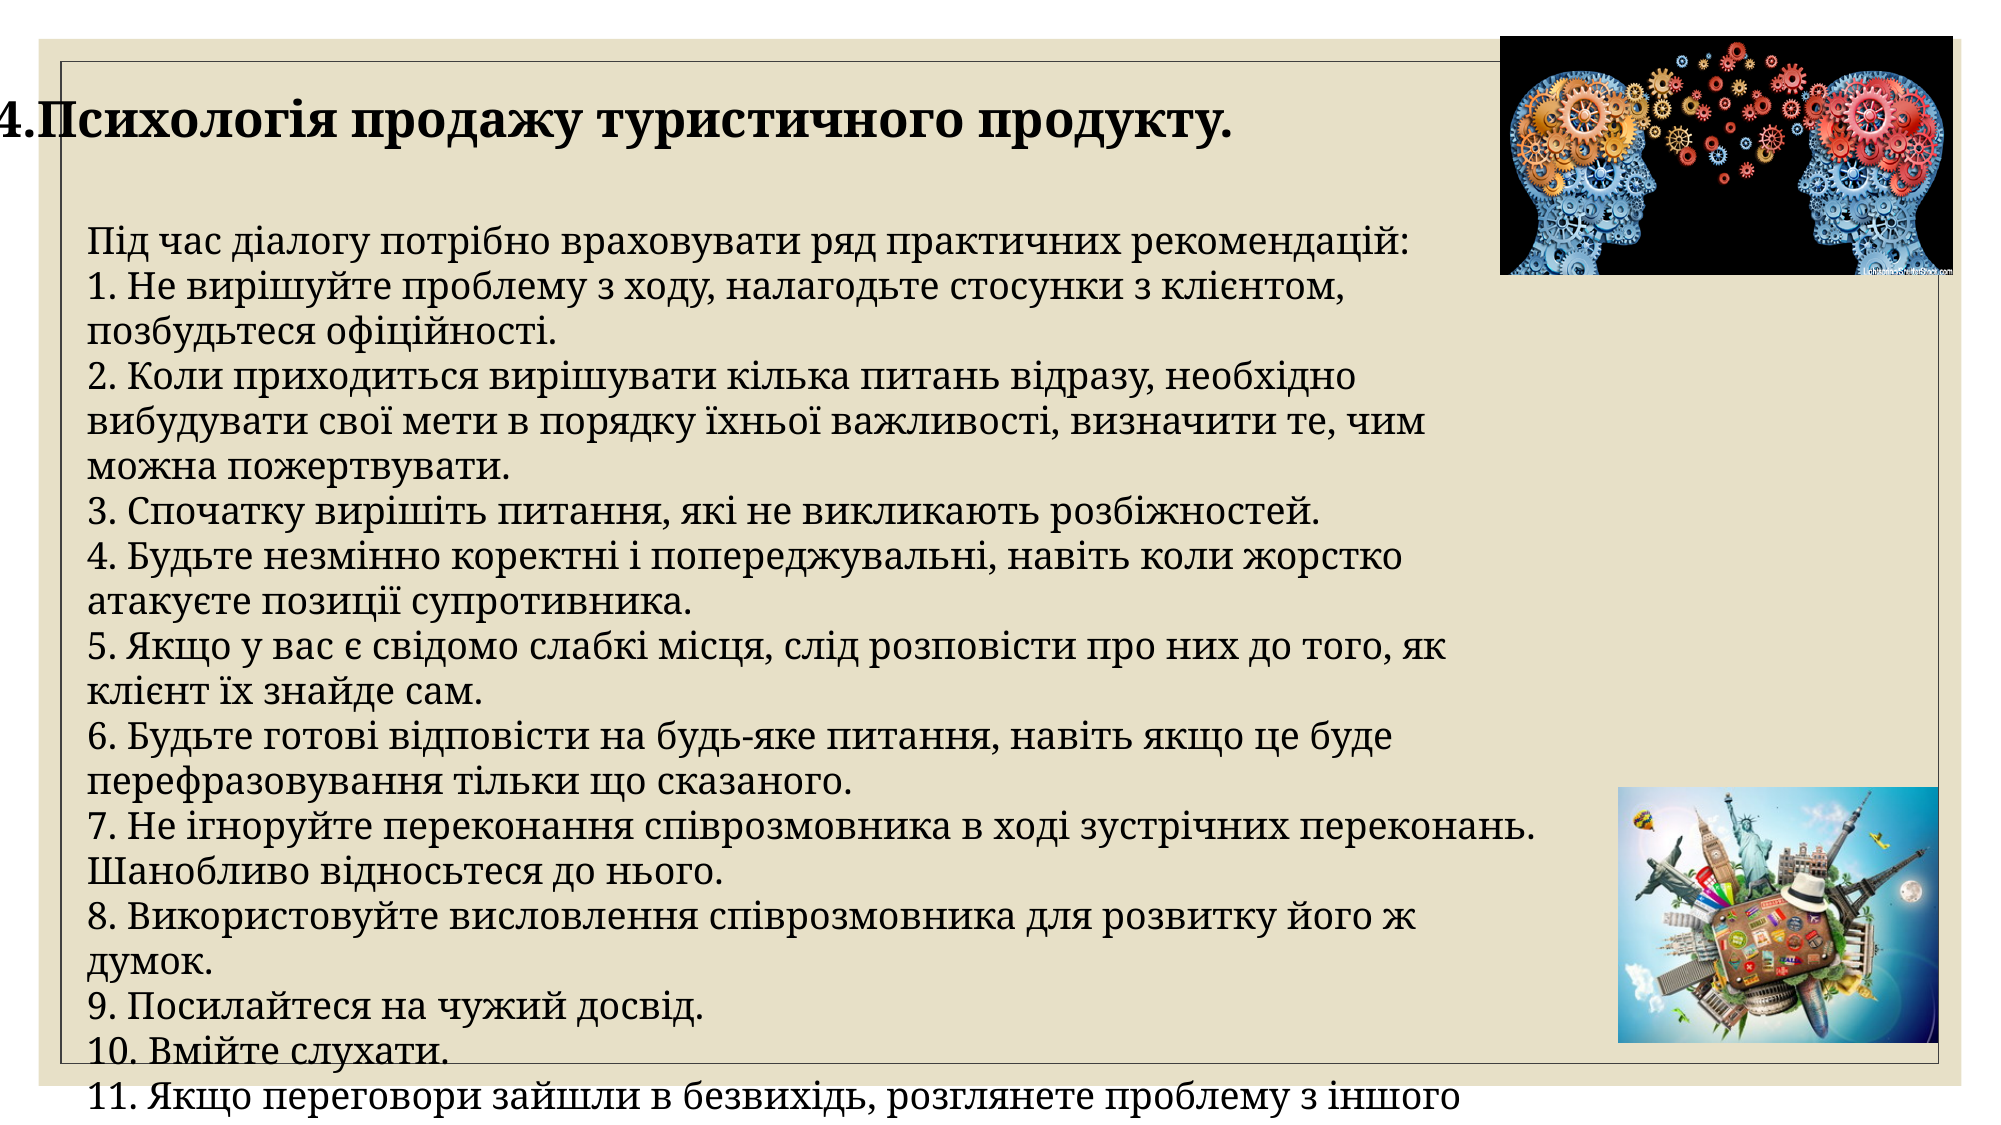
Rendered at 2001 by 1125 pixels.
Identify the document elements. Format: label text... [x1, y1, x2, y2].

picture [1618, 787, 1938, 1043]
picture [1499, 36, 1953, 275]
text_box 4.Психологія продажу туристичного продукту. [0, 79, 1250, 155]
text_box Під час діалогу потрібно враховувати ряд практичних рекомендацій: 1. Не вирішуйте проблему з ходу, налагодьте стосунки з клієнтом, позбудьтеся офіційності. 2. Коли приходиться вирішувати кілька питань відразу, необхідно вибудувати свої мети в порядку їхньої важливості, визначити те, чим можна пожертвувати. 3. Спочатку вирішіть питання, які не викликають розбіжностей. 4. Будьте незмінно коректні і попереджувальні, навіть коли жорстко атакуєте позиції супротивника. 5. Якщо у вас є свідомо слабкі місця, слід розповісти про них до того, як клієнт їх знайде сам. 6. Будьте готові відповісти на будь-яке питання, навіть якщо це буде перефразовування тільки що сказаного. 7. Не ігноруйте переконання співрозмовника в ході зустрічних переконань. Шанобливо відносьтеся до нього. 8. Використовуйте висловлення співрозмовника для розвитку його ж думок. 9. Посилайтеся на чужий досвід. 10. Вмійте слухати. 11. Якщо переговори зайшли в безвихідь, розглянете проблему з іншого боку. 12. Навіть невдало закінчені переговори не можна грубо обривати, треба залишати надію на рішення в майбутньому. [72, 209, 1562, 1125]
